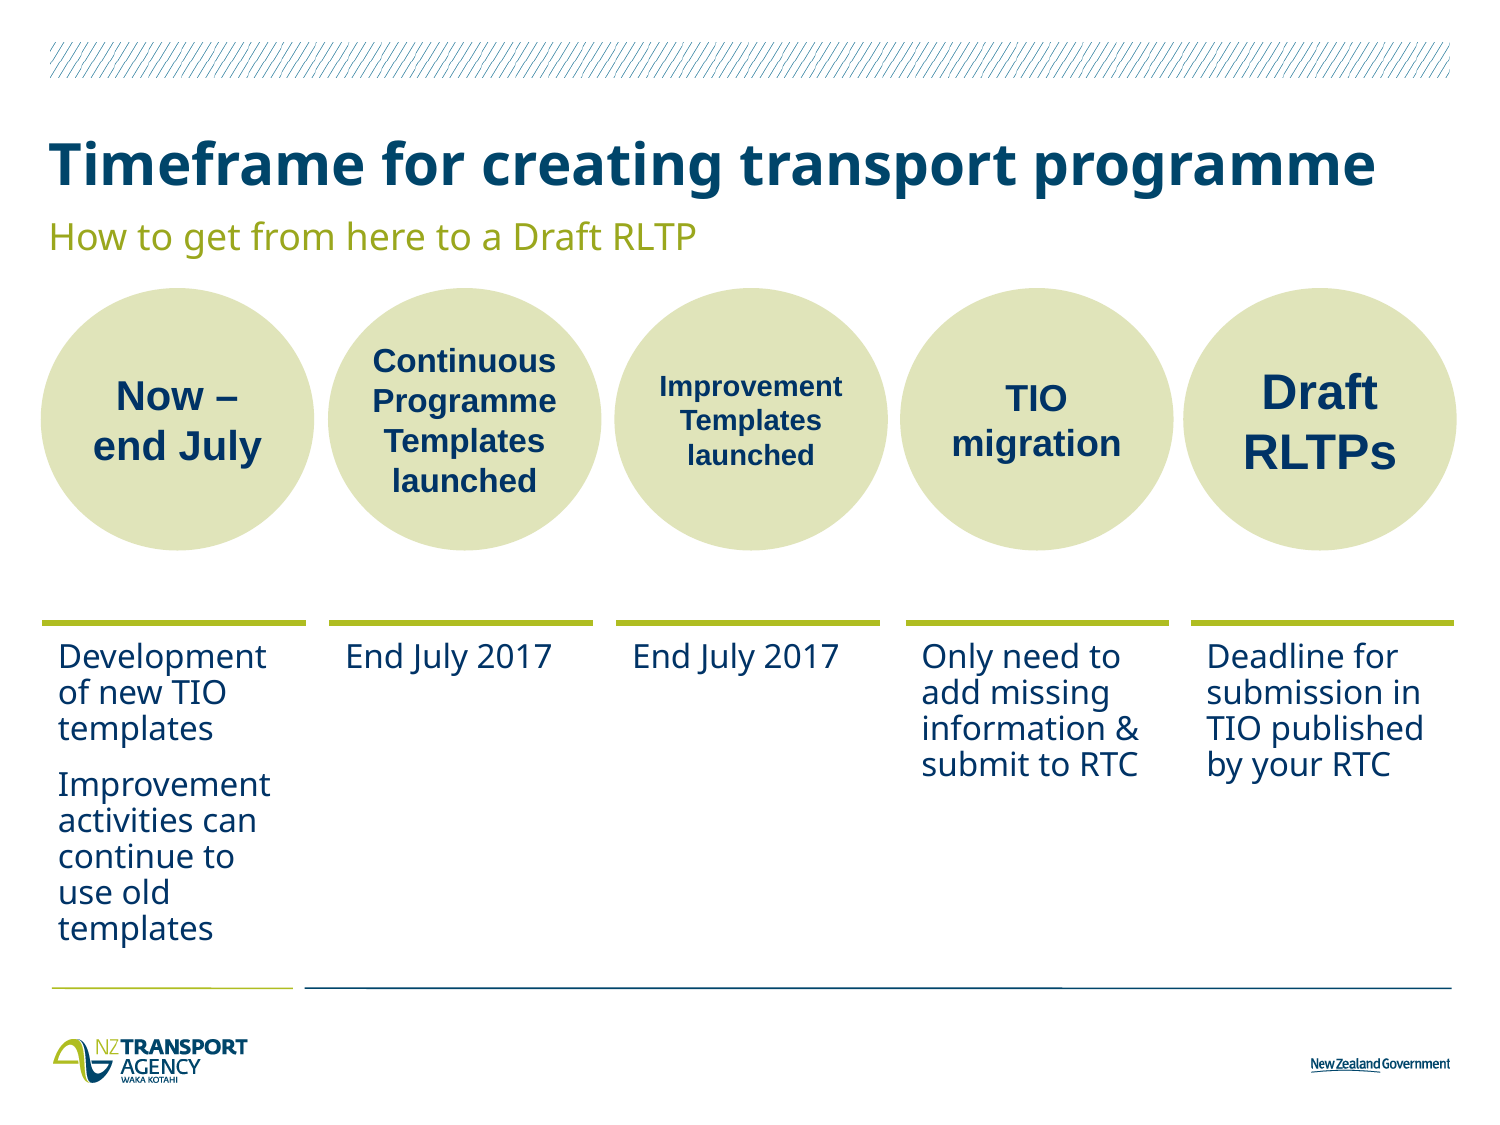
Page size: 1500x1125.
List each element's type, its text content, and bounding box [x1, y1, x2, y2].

list End July 2017 [617, 632, 881, 963]
title Timeframe for creating transport programme [33, 101, 1450, 206]
picture [209, 1043, 216, 1051]
list End July 2017 [330, 632, 594, 963]
picture [92, 1064, 108, 1073]
picture [48, 42, 1450, 78]
list Development of new TIO templates Improvement activities can continue to use old templates [42, 632, 307, 963]
list Only need to add missing information & submit to RTC [906, 632, 1171, 963]
picture [53, 1039, 1450, 1083]
picture [145, 1039, 153, 1051]
text_box Improvement Templates launched [613, 286, 889, 552]
text_box TIO migration [899, 286, 1175, 552]
list How to get from here to a Draft RLTP [33, 210, 1450, 269]
text_box Continuous Programme Templates launched [326, 286, 603, 552]
list Deadline for submission in TIO published by your RTC [1191, 632, 1456, 963]
text_box Now – end July [39, 286, 316, 552]
text_box Draft RLTPs [1182, 286, 1458, 552]
